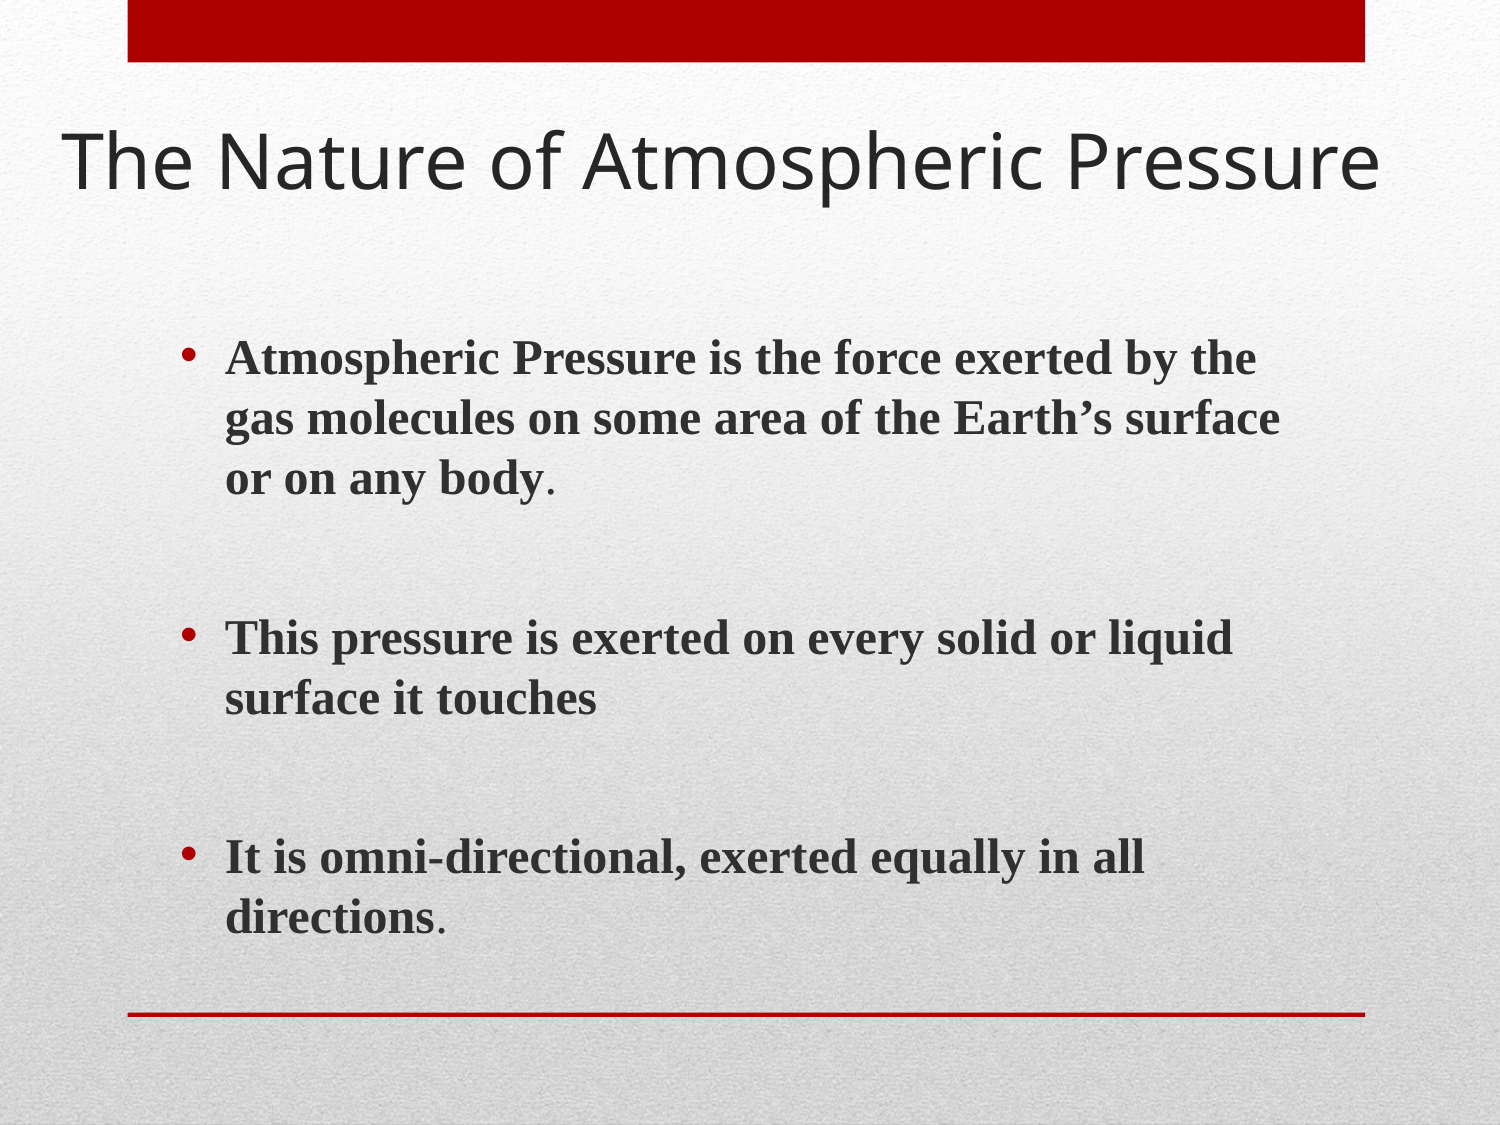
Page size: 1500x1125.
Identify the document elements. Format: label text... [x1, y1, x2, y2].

list Atmospheric Pressure is the force exerted by the gas molecules on some area of the Earth’s surface or on any body. This pressure is exerted on every solid or liquid surface it touches It is omni-directional, exerted equally in all directions. [112, 262, 1350, 1006]
title The Nature of Atmospheric Pressure [0, 24, 1450, 213]
